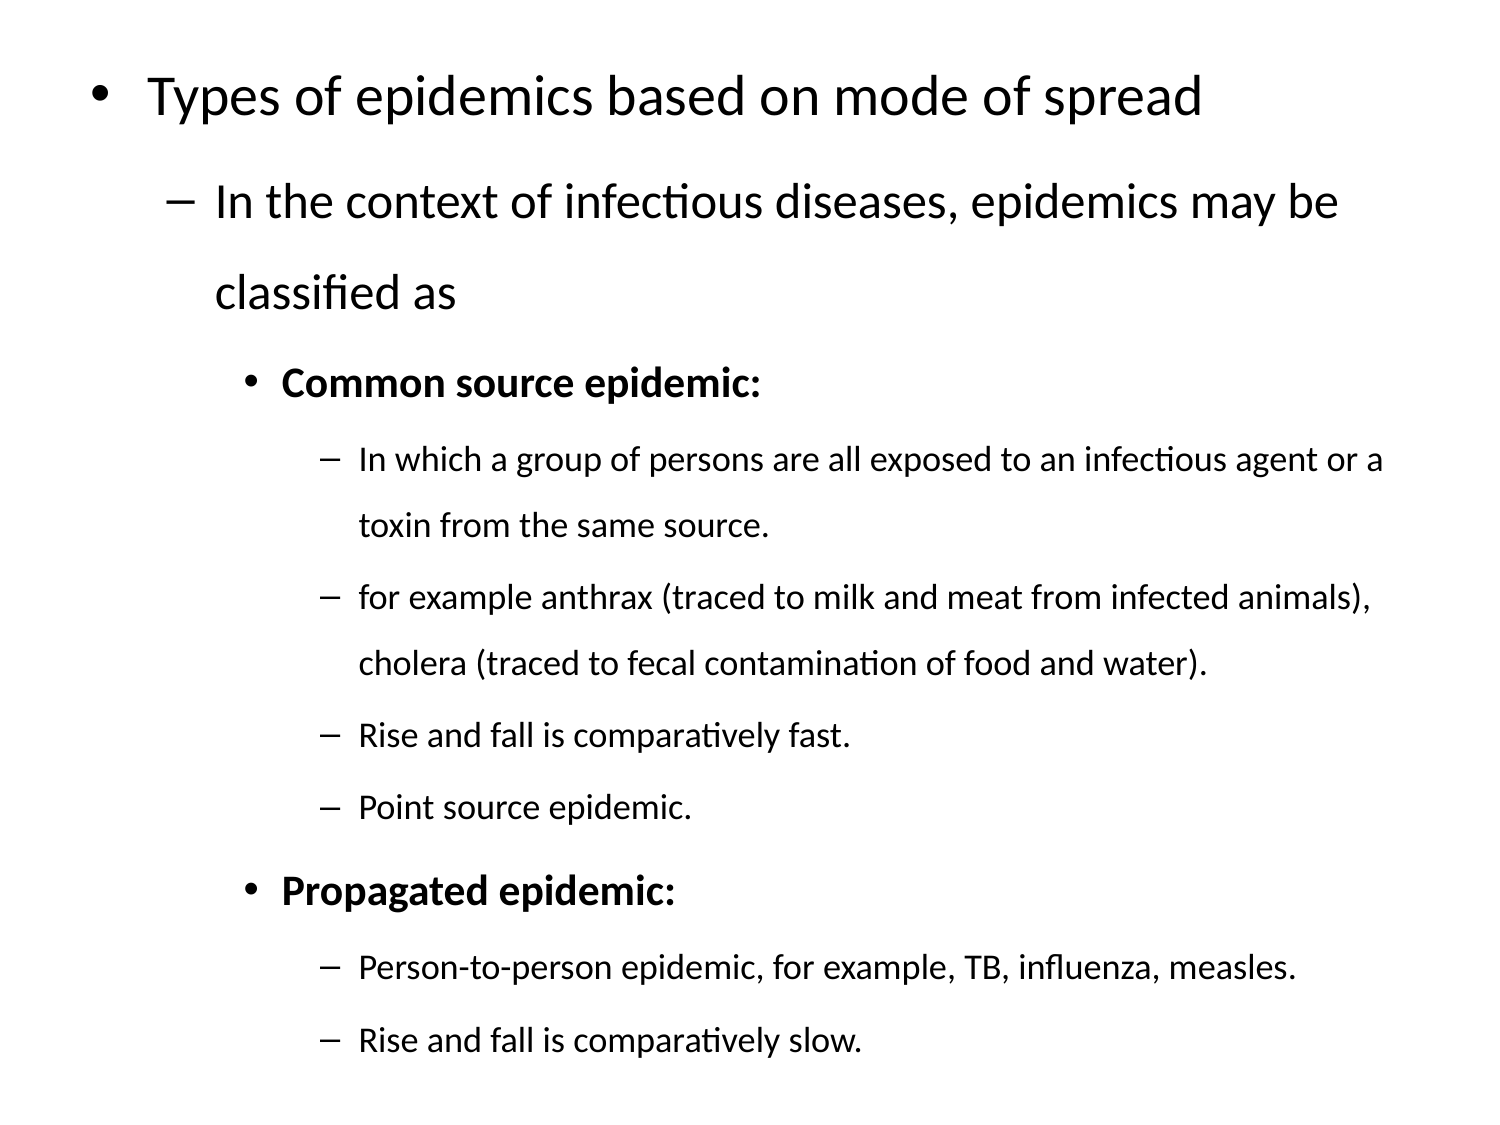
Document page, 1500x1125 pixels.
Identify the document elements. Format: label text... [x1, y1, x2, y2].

list Types of epidemics based on mode of spread In the context of infectious diseases, epidemics may be classified as Common source epidemic: In which a group of persons are all exposed to an infectious agent or a toxin from the same source. for example anthrax (traced to milk and meat from infected animals), cholera (traced to fecal contamination of food and water). Rise and fall is comparatively fast. Point source epidemic. Propagated epidemic: Person-to-person epidemic, for example, TB, influenza, measles. Rise and fall is comparatively slow. [75, 50, 1425, 1075]
